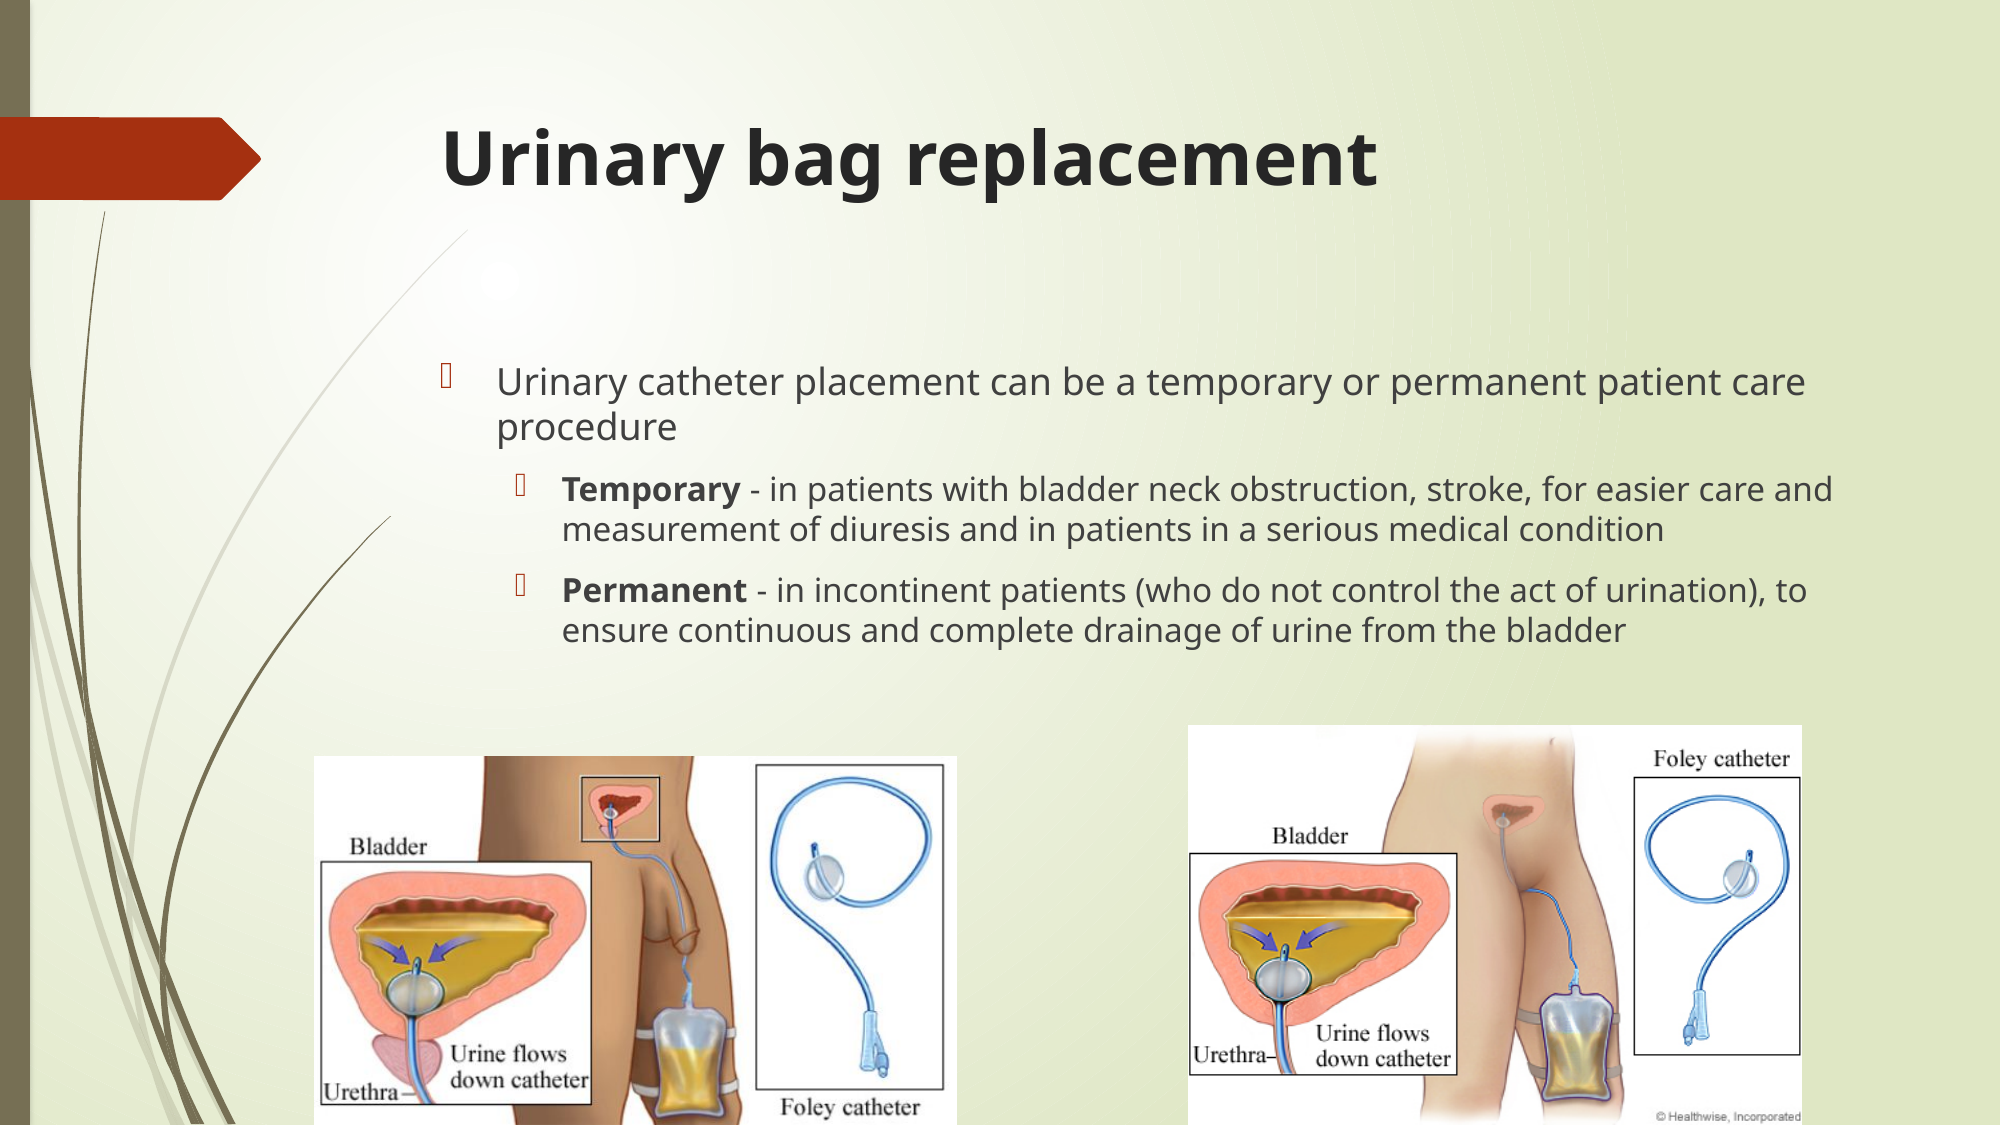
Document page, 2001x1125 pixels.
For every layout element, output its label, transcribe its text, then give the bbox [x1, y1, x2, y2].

title Urinary bag replacement [425, 102, 1888, 313]
list Urinary catheter placement can be a temporary or permanent patient care procedure Temporary - in patients with bladder neck obstruction, stroke, for easier care and measurement of diuresis and in patients in a serious medical condition Permanent - in incontinent patients (who do not control the act of urination), to ensure continuous and complete drainage of urine from the bladder [424, 350, 1888, 970]
picture [313, 755, 958, 1125]
picture [1188, 725, 1802, 1125]
